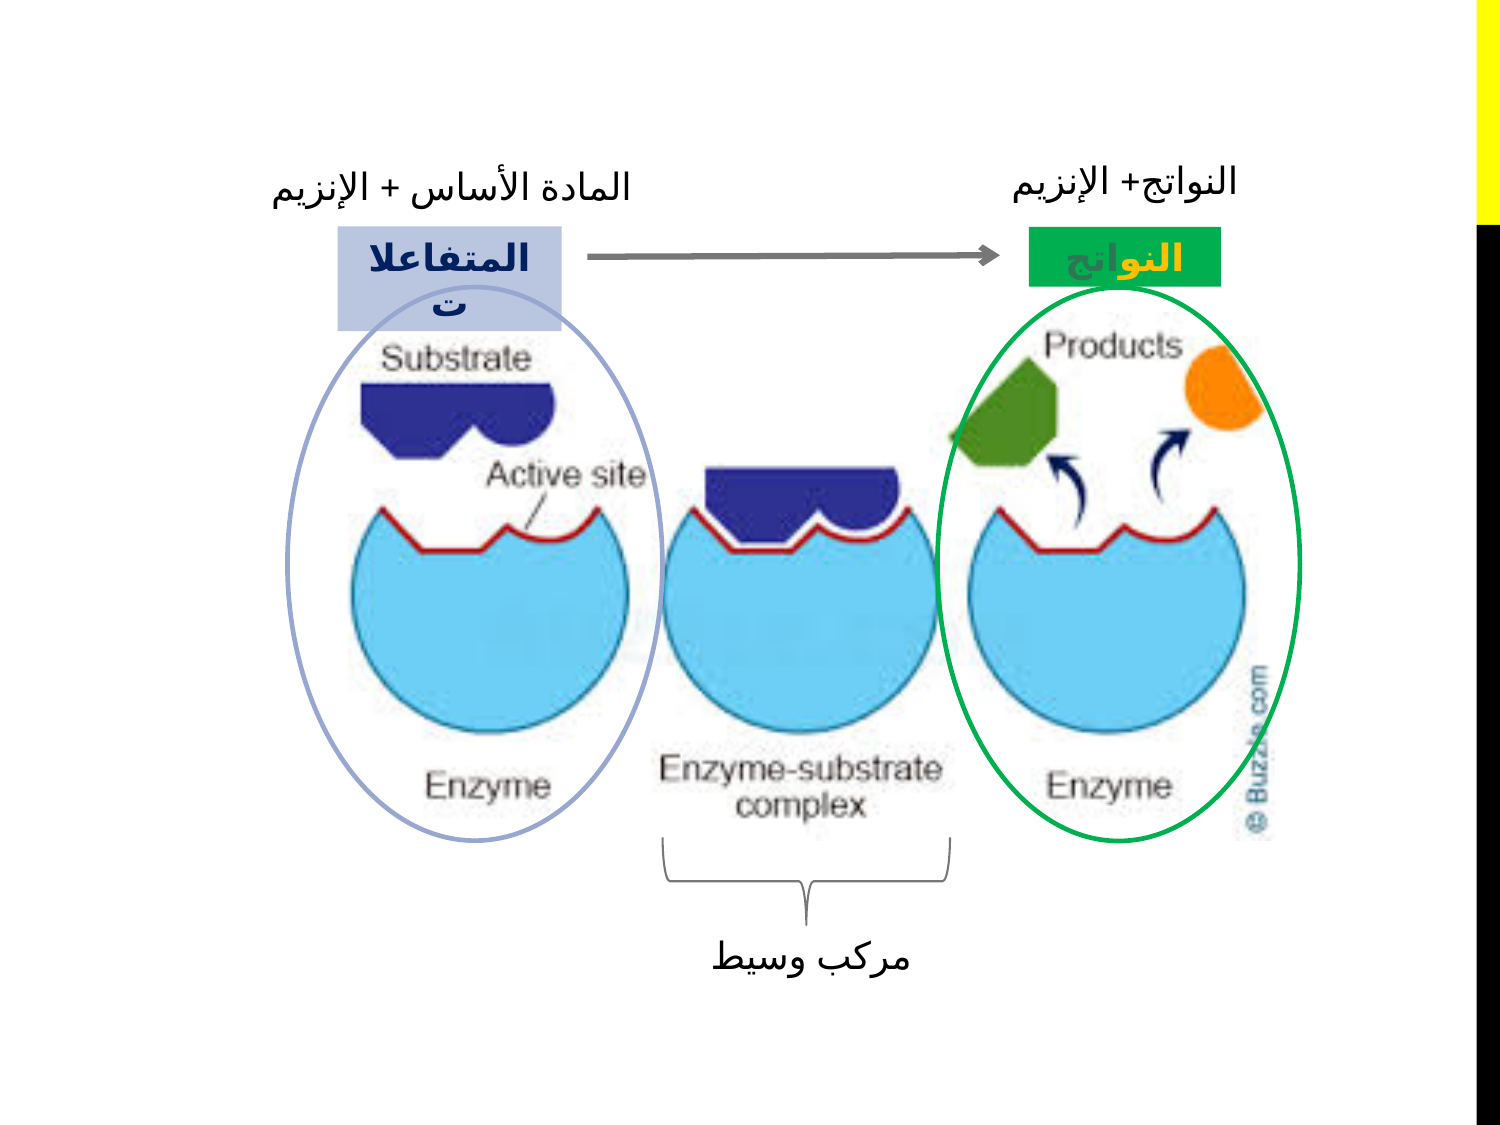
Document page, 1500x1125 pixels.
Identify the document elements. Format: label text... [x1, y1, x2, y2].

text_box [285, 398, 322, 730]
text_box [402, 284, 548, 306]
text_box [1048, 285, 1189, 306]
text_box المادة الأساس + الإنزيم [256, 155, 647, 215]
text_box [661, 846, 951, 924]
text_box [586, 254, 1001, 258]
picture [323, 311, 1276, 842]
text_box [1284, 442, 1303, 686]
text_box مركب وسيط [695, 924, 927, 985]
text_box النواتج [1028, 226, 1221, 287]
text_box المتفاعلات [337, 226, 562, 306]
text_box النواتج+ الإنزيم [996, 149, 1254, 210]
